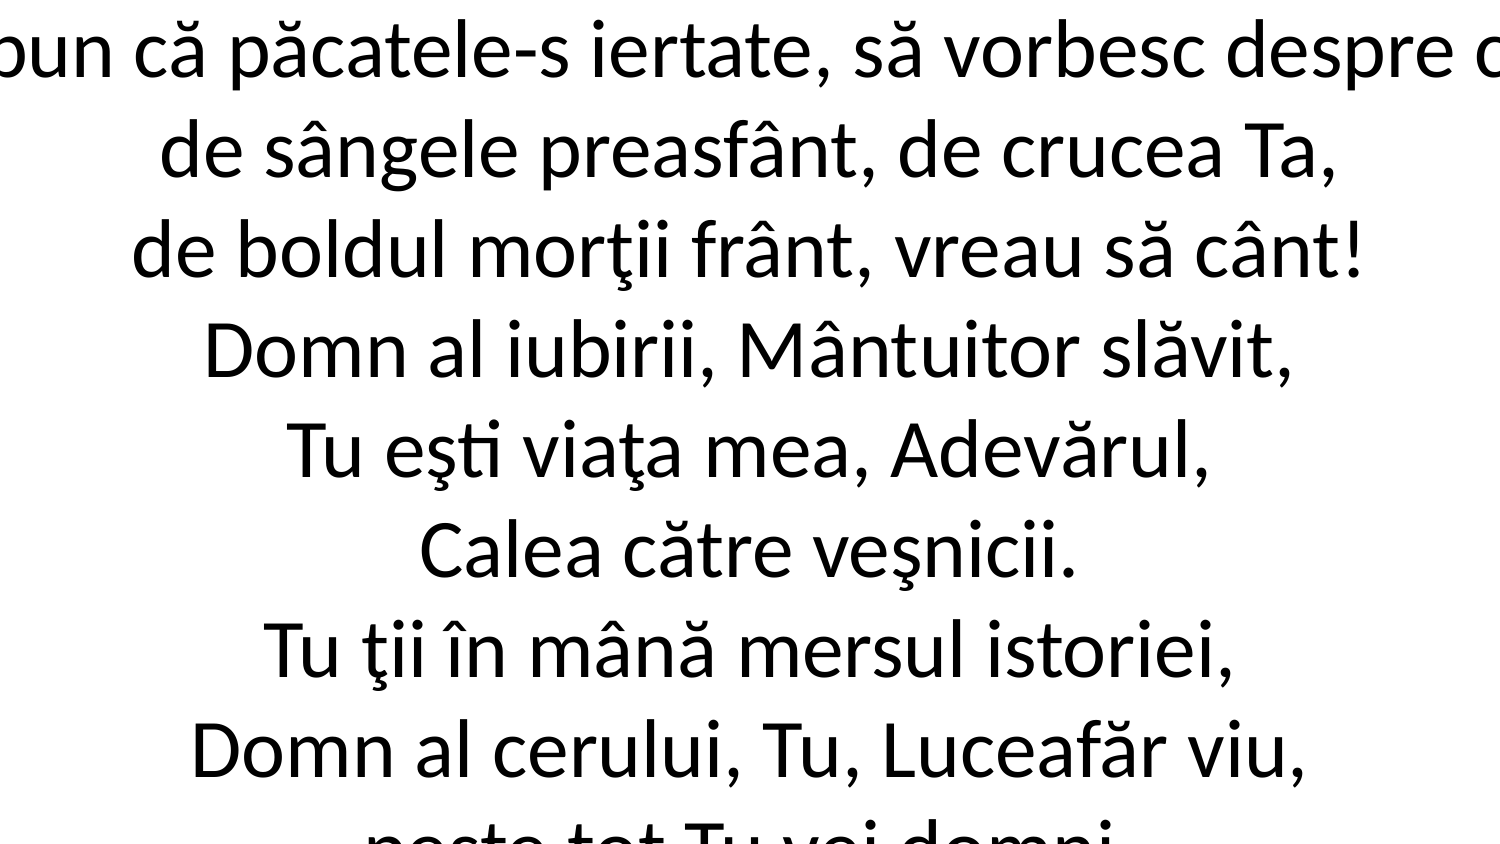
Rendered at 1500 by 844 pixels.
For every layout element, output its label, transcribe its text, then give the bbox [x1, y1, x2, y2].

text_box 2. Vreau să spun că păcatele-s iertate, să vorbesc despre cugetul curat, de sângele preasfânt, de crucea Ta, de boldul morţii frânt, vreau să cânt! Domn al iubirii, Mântuitor slăvit, Tu eşti viaţa mea, Adevărul, Calea către veşnicii. Tu ţii în mână mersul istoriei, Domn al cerului, Tu, Luceafăr viu, peste tot Tu vei domni. [0, 0, 1500, 844]
